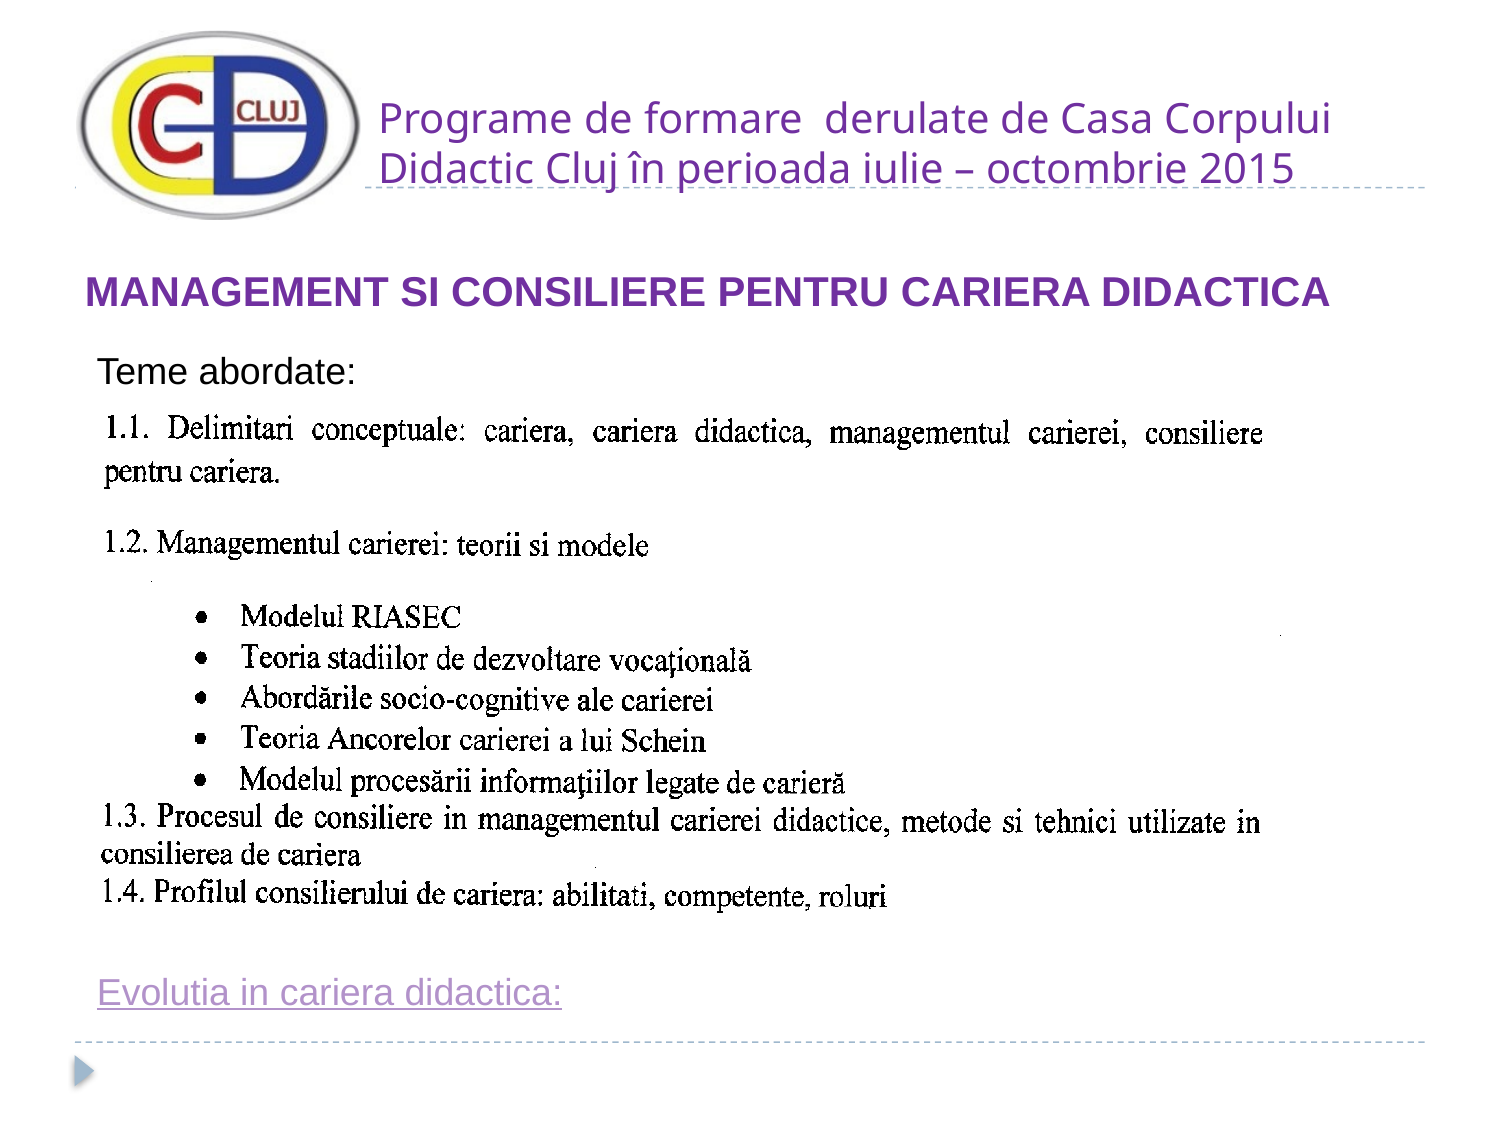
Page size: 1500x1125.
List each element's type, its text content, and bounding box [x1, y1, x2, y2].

text_box Evolutia in cariera didactica: [82, 976, 1008, 1021]
title Programe de formare derulate de Casa Corpului Didactic Cluj în perioada iulie – octombrie 2015 [363, 45, 1425, 200]
picture [76, 30, 361, 220]
text_box MANAGEMENT SI CONSILIERE PENTRU CARIERA DIDACTICA [70, 257, 1430, 323]
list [81, 398, 1407, 964]
text_box Teme abordate: [81, 339, 575, 398]
